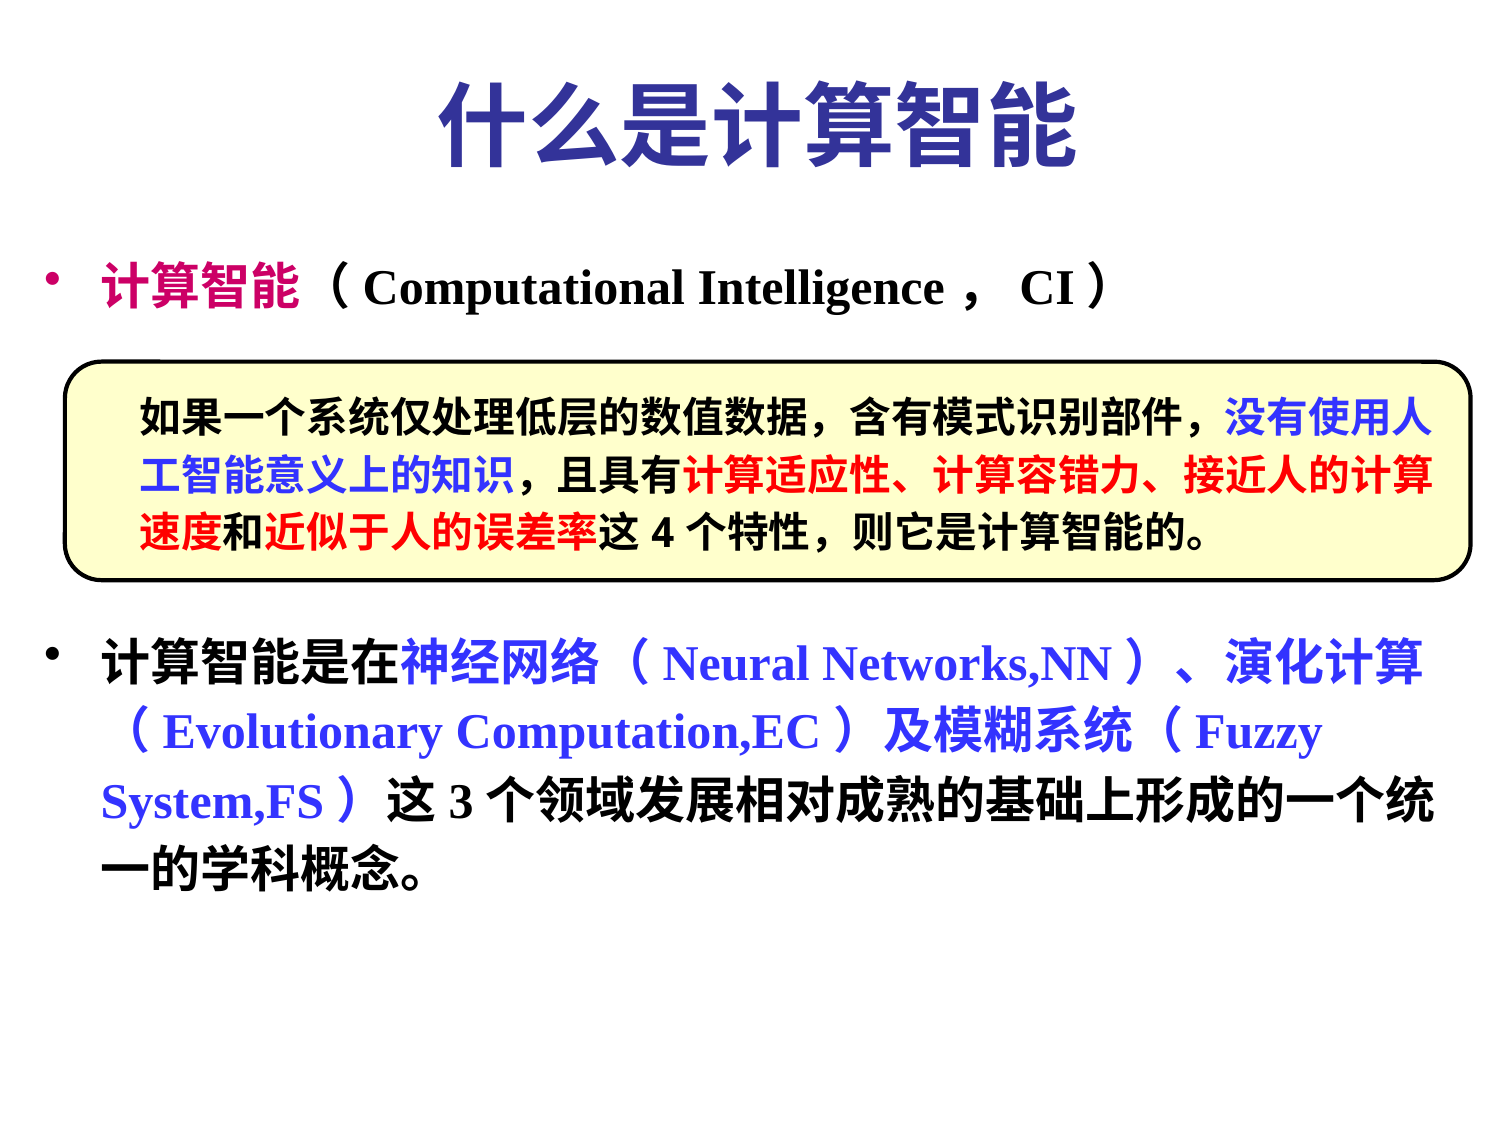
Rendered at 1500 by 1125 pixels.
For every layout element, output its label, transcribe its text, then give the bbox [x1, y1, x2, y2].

title 什么是计算智能 [82, 42, 1433, 204]
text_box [64, 361, 1471, 581]
list 计算智能（Computational Intelligence，CI） 计算智能是在神经网络（Neural Networks,NN）、演化计算（Evolutionary Computation,EC）及模糊系统（Fuzzy System,FS）这3个领域发展相对成熟的基础上形成的一个统一的学科概念。 [29, 237, 1471, 1077]
